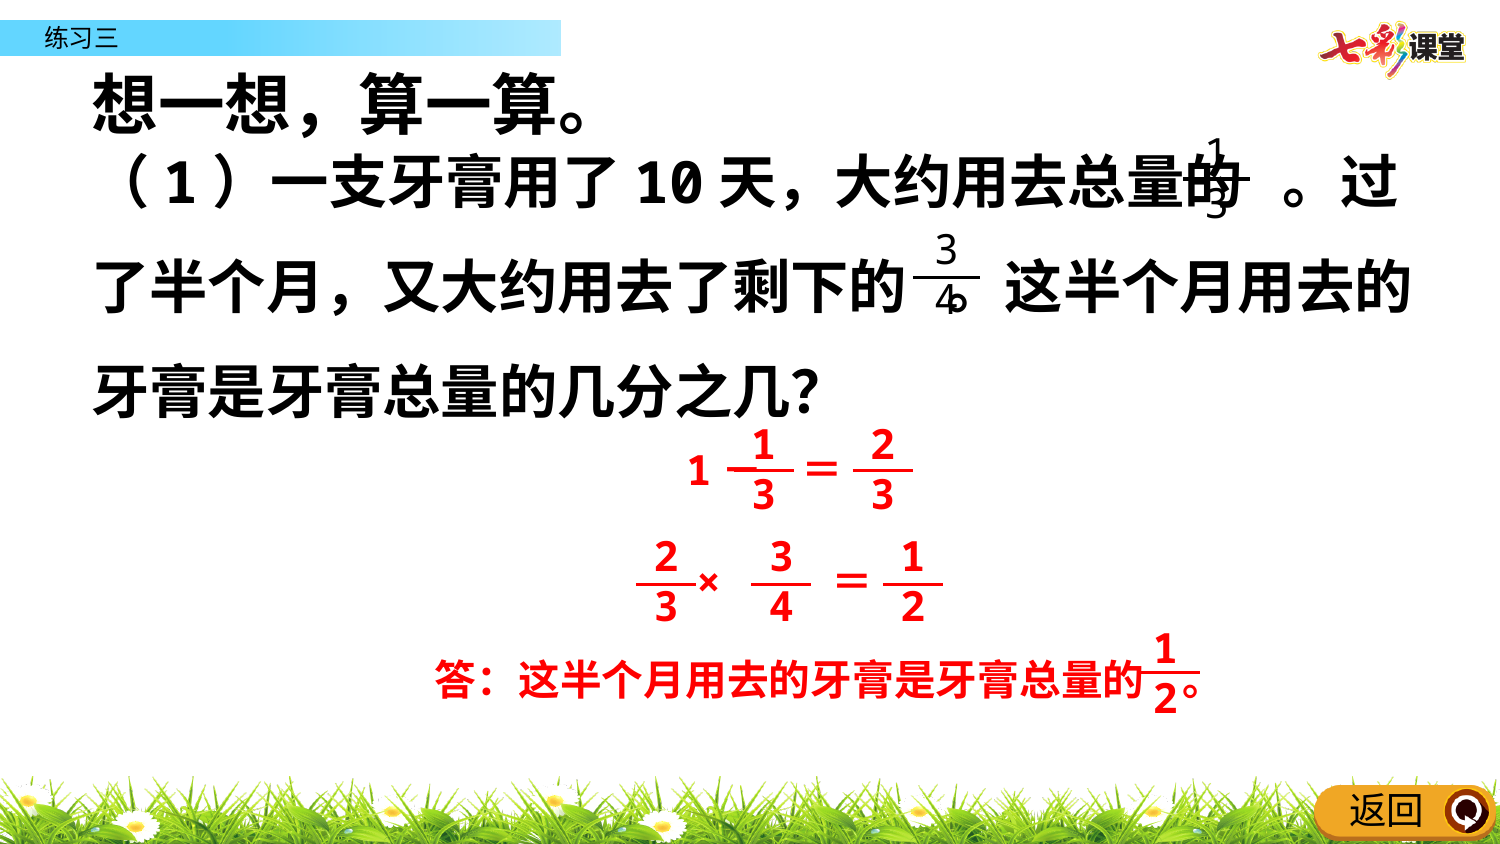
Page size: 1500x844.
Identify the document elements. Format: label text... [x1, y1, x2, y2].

picture [1316, 20, 1468, 80]
text_box （1）一支牙膏用了10天，大约用去总量的 。过了半个月，又大约用去了剩下的 。这半个月用去的牙膏是牙膏总量的几分之几？ [76, 102, 1443, 643]
picture [0, 776, 1500, 844]
text_box 3 4 [918, 215, 974, 276]
text_box 1 3 [1189, 119, 1244, 177]
text_box 想一想，算一算。 [76, 55, 785, 102]
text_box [643, 409, 913, 520]
text_box 1 3 [1189, 187, 1244, 235]
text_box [635, 521, 944, 612]
text_box 3 4 [918, 287, 974, 330]
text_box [395, 613, 1264, 731]
